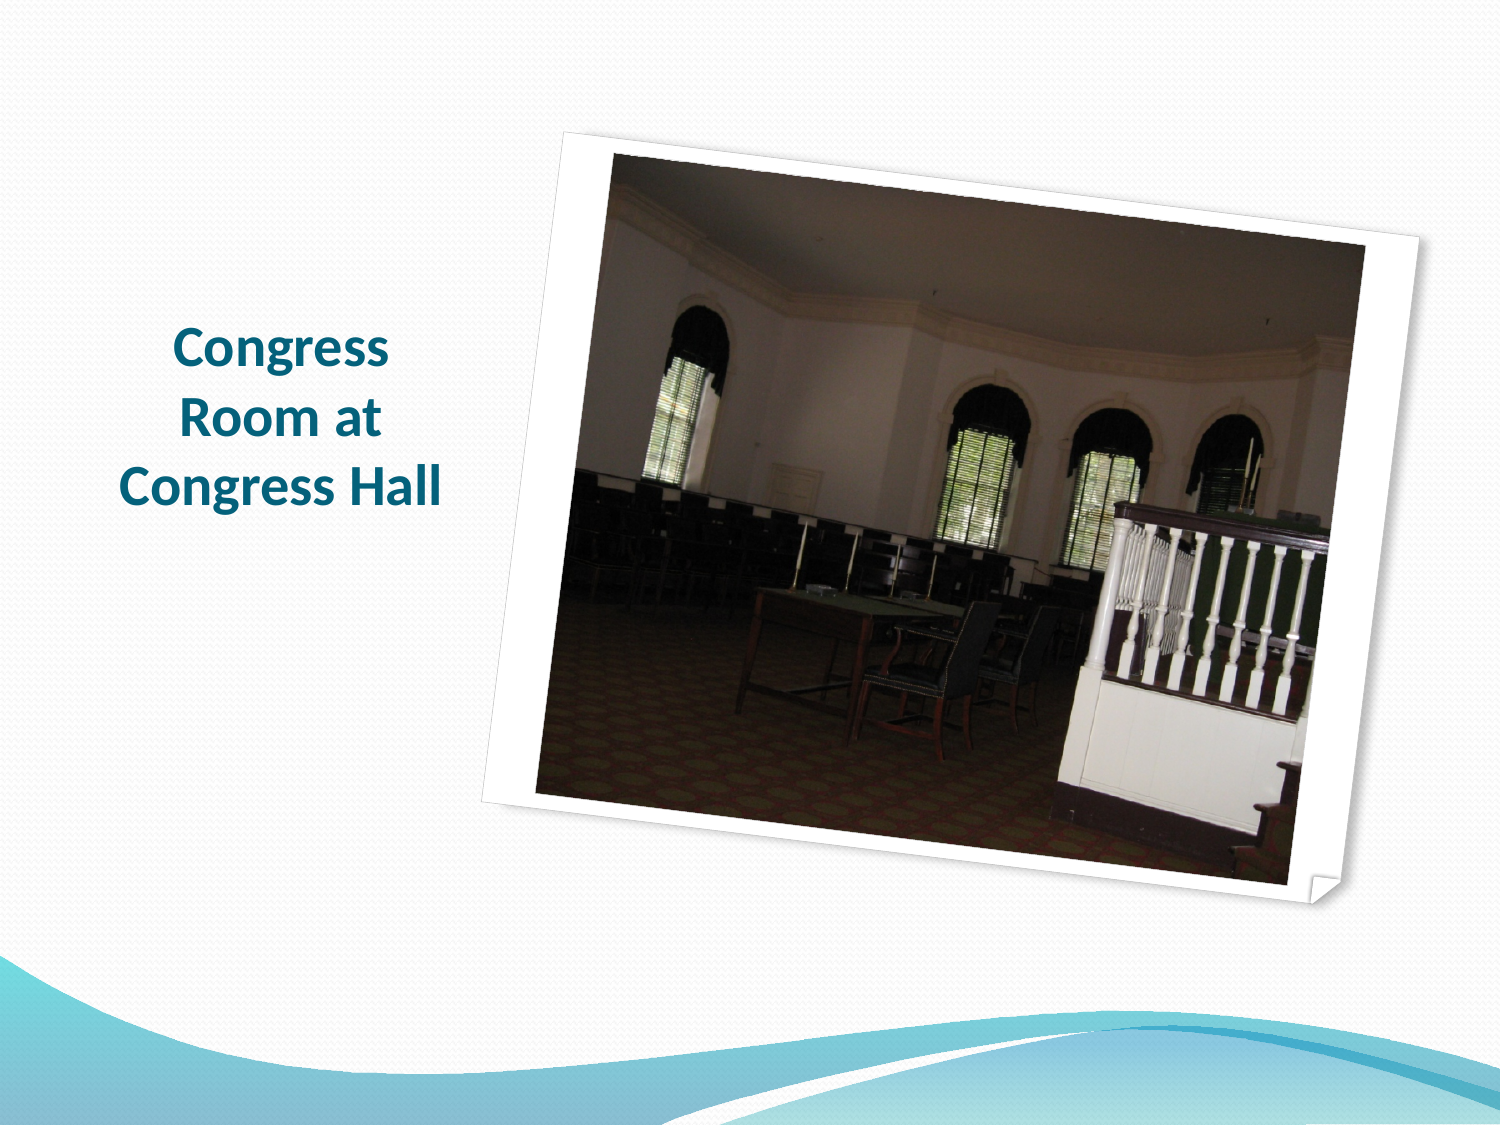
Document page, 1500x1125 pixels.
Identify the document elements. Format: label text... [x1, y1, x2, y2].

picture [1023, 852, 1291, 885]
picture [571, 154, 1330, 842]
picture [1333, 242, 1365, 503]
title Congress Room at Congress Hall [99, 193, 463, 525]
picture [536, 552, 566, 796]
